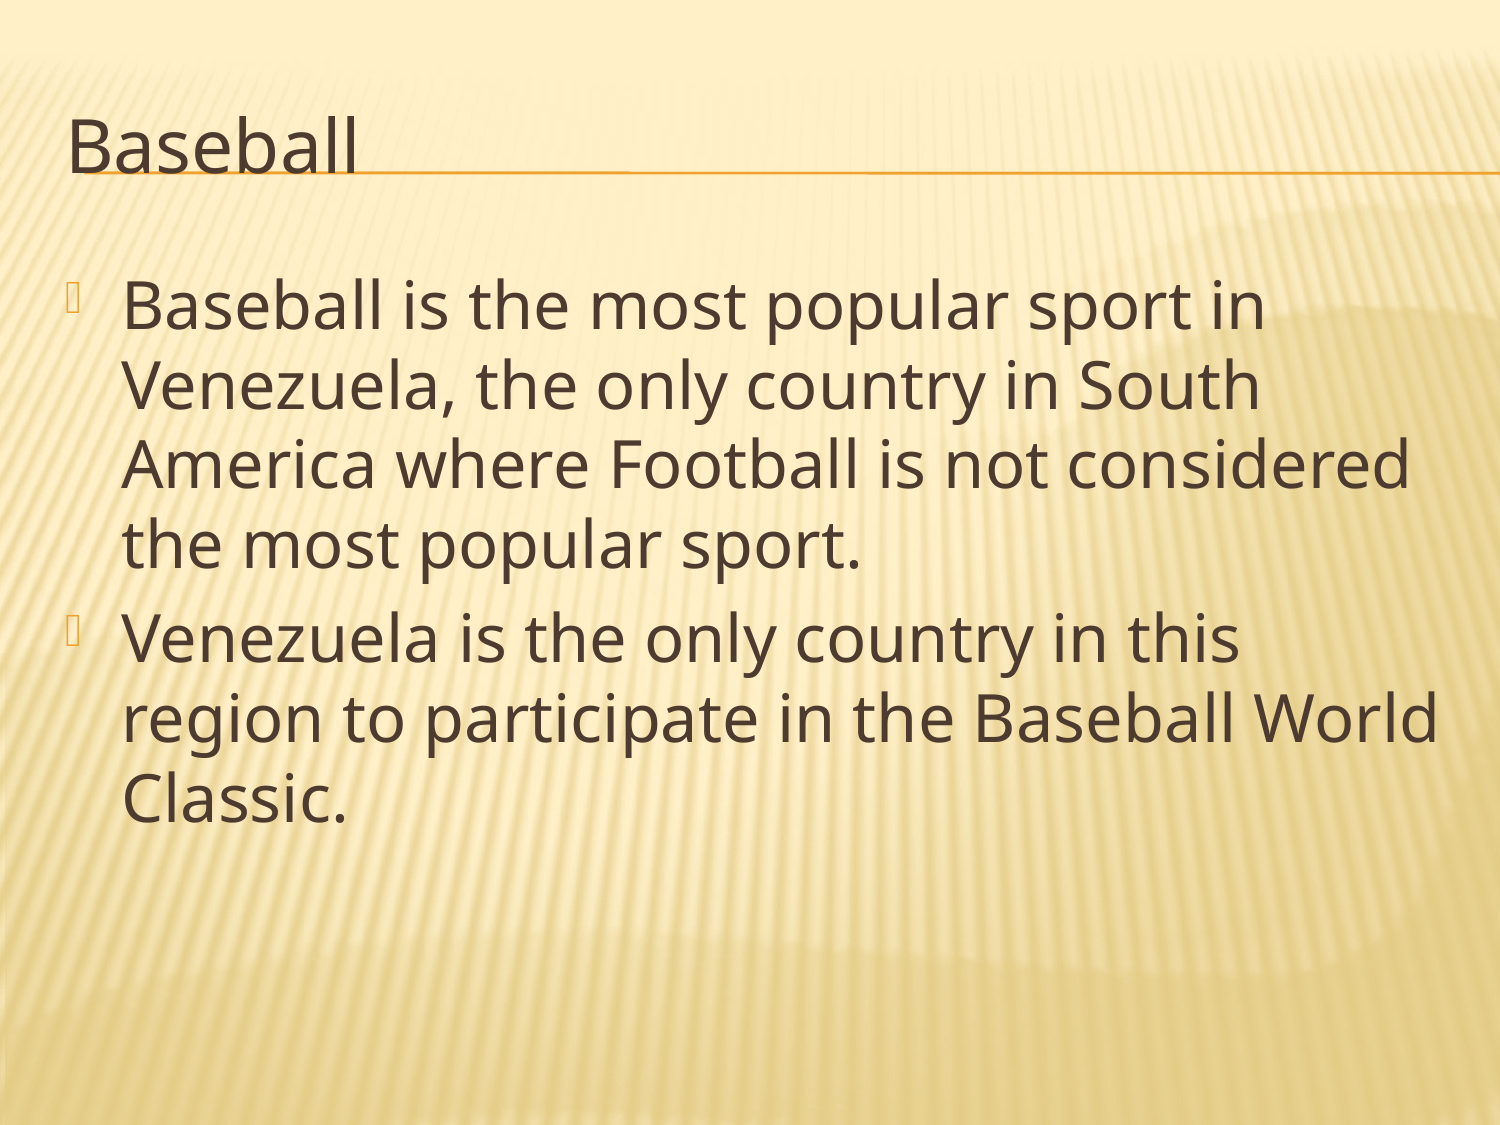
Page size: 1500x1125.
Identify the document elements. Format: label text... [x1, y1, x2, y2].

title Baseball [50, 75, 1475, 213]
list Baseball is the most popular sport in Venezuela, the only country in South America where Football is not considered the most popular sport. Venezuela is the only country in this region to participate in the Baseball World Classic. [49, 254, 1476, 998]
